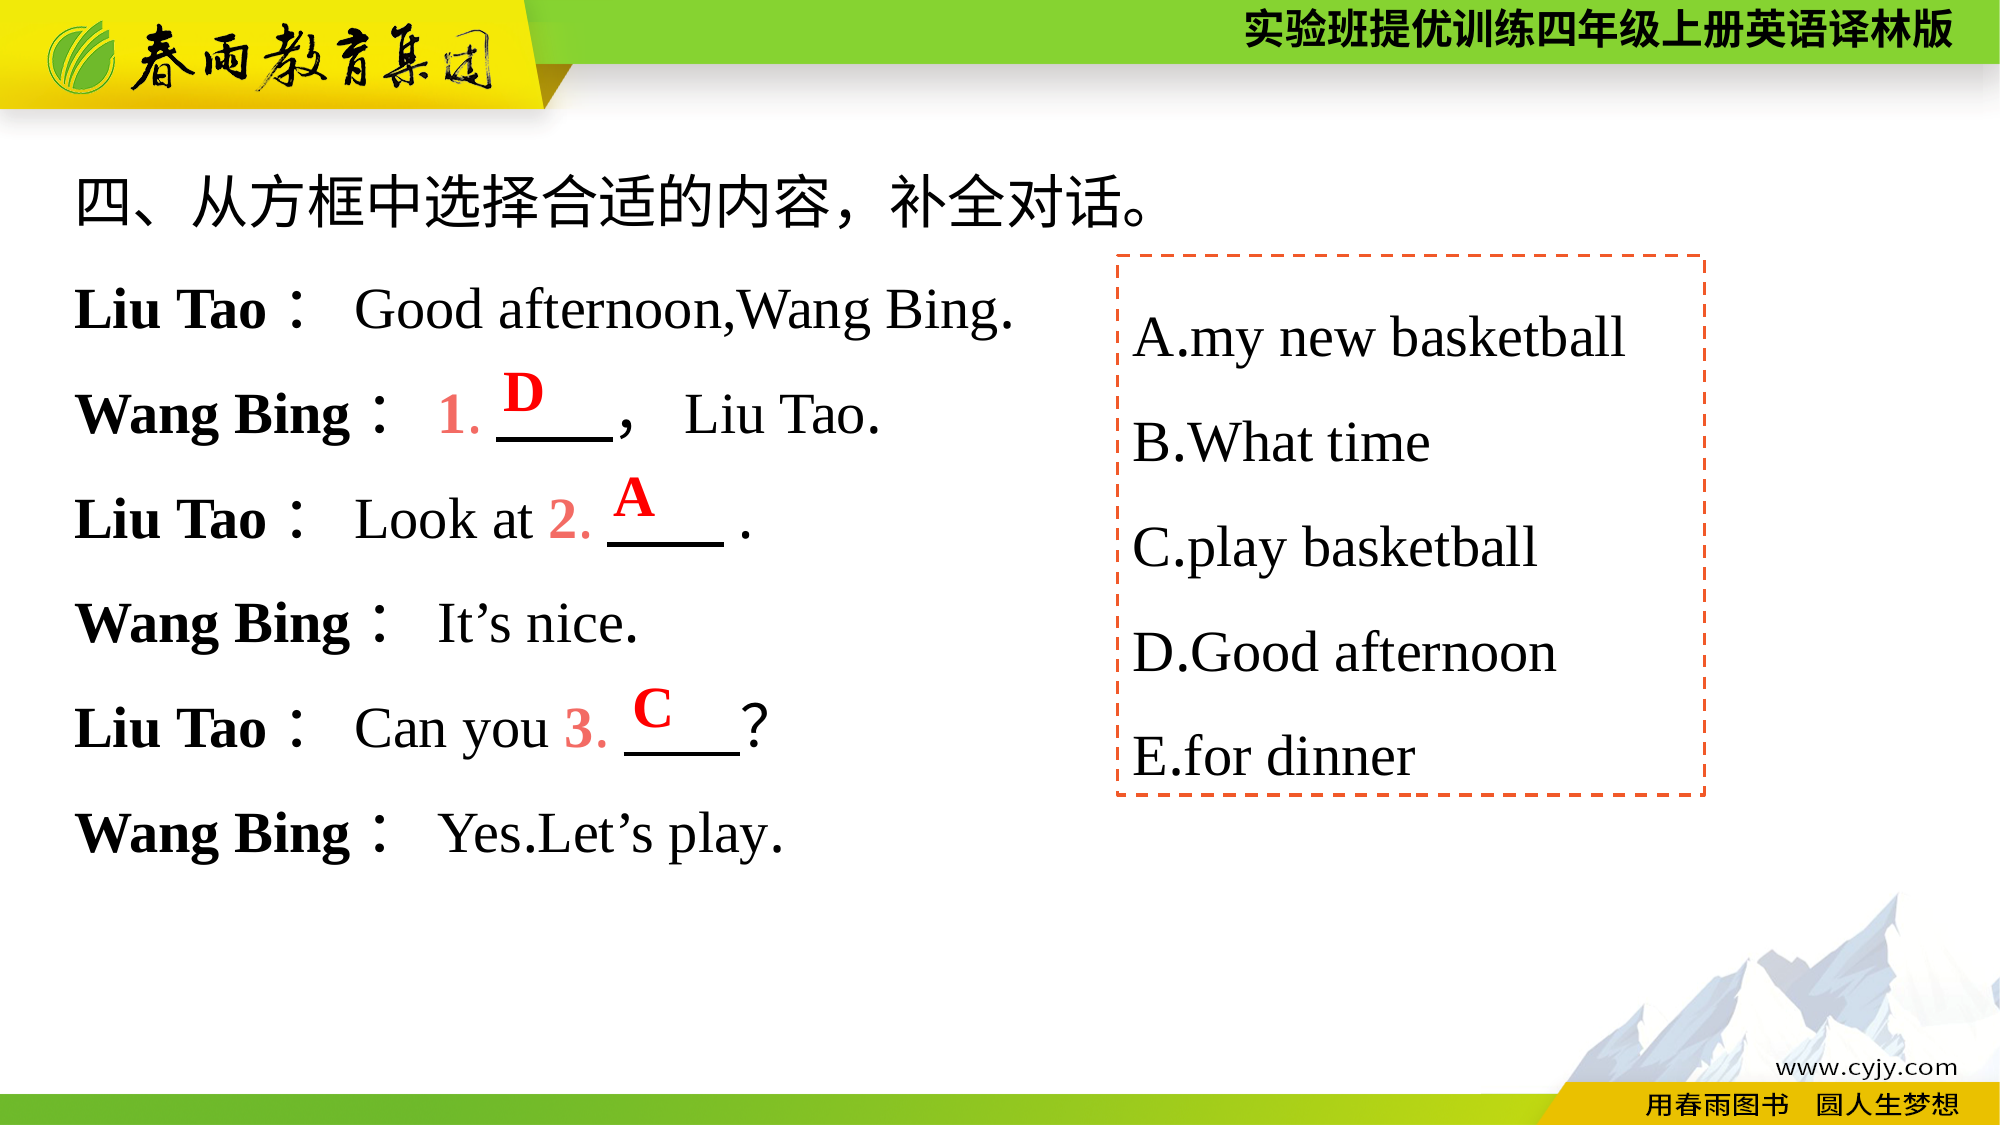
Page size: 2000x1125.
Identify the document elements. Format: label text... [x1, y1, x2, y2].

picture [0, 0, 2000, 1125]
text_box A.my new basketball B.What time C.play basketball D.Good afternoon E.for dinner [1117, 255, 1705, 796]
list 四、从方框中选择合适的内容，补全对话。 Liu Tao：Good afternoon,Wang Bing. Wang Bing：1. ，Liu Tao. Liu Tao：Look at 2. . Wang Bing：It’s nice. Liu Tao：Can you 3. ？ Wang Bing：Yes.Let’s play. [59, 122, 1944, 880]
text_box D [488, 345, 561, 431]
text_box C [617, 662, 690, 747]
text_box A [598, 450, 671, 536]
